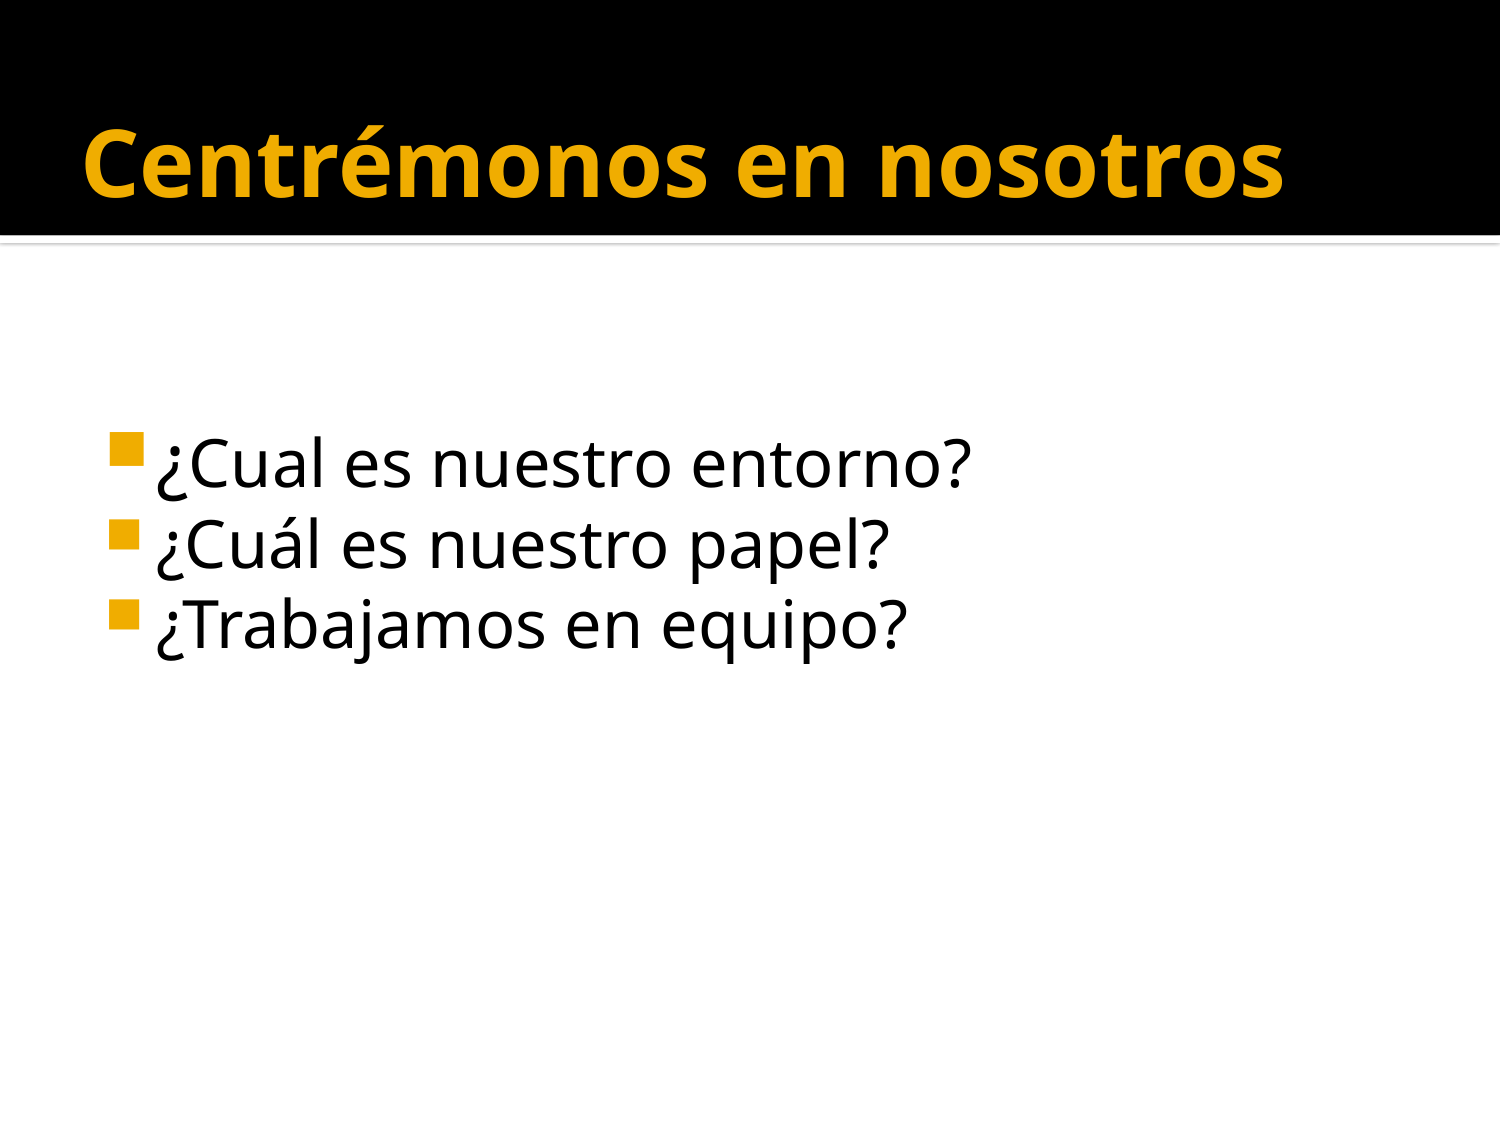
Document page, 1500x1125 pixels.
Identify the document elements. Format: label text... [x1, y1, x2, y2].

list ¿Cual es nuestro entorno? ¿Cuál es nuestro papel? ¿Trabajamos en equipo? [75, 397, 1425, 1005]
title Centrémonos en nosotros [64, 66, 1415, 254]
